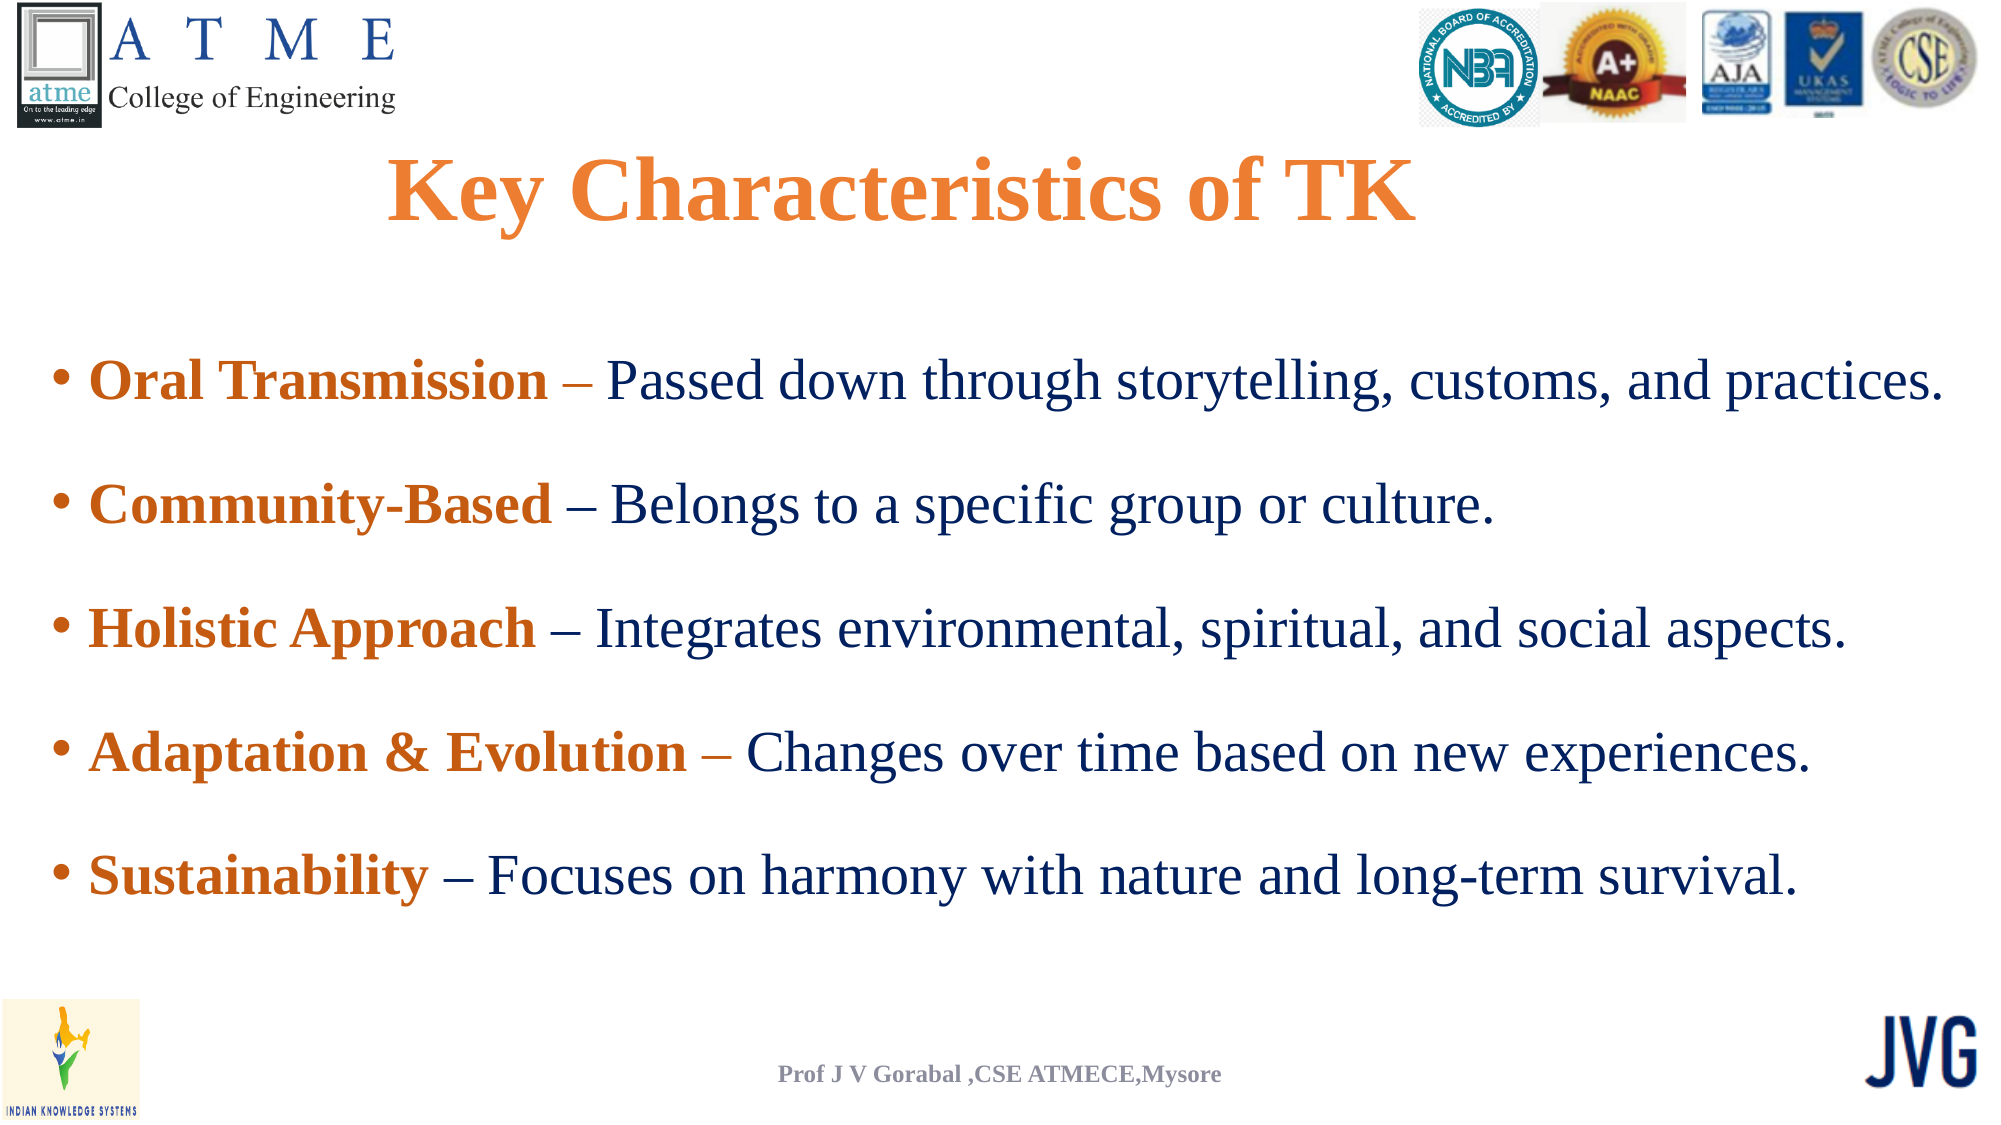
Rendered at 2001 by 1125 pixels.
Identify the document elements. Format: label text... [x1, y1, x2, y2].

list Oral Transmission – Passed down through storytelling, customs, and practices. Community-Based – Belongs to a specific group or culture. Holistic Approach – Integrates environmental, spiritual, and social aspects. Adaptation & Evolution – Changes over time based on new experiences. Sustainability – Focuses on harmony with nature and long-term survival. [36, 299, 1974, 1014]
picture [17, 2, 395, 128]
footer Prof J V Gorabal ,CSE ATMECE,Mysore [662, 1042, 1338, 1103]
picture [2, 999, 140, 1120]
picture [1494, 17, 1502, 25]
picture [1853, 999, 2000, 1103]
title Key Characteristics of TK [142, 82, 1868, 299]
picture [1702, 2, 1983, 118]
picture [1419, 2, 1687, 82]
